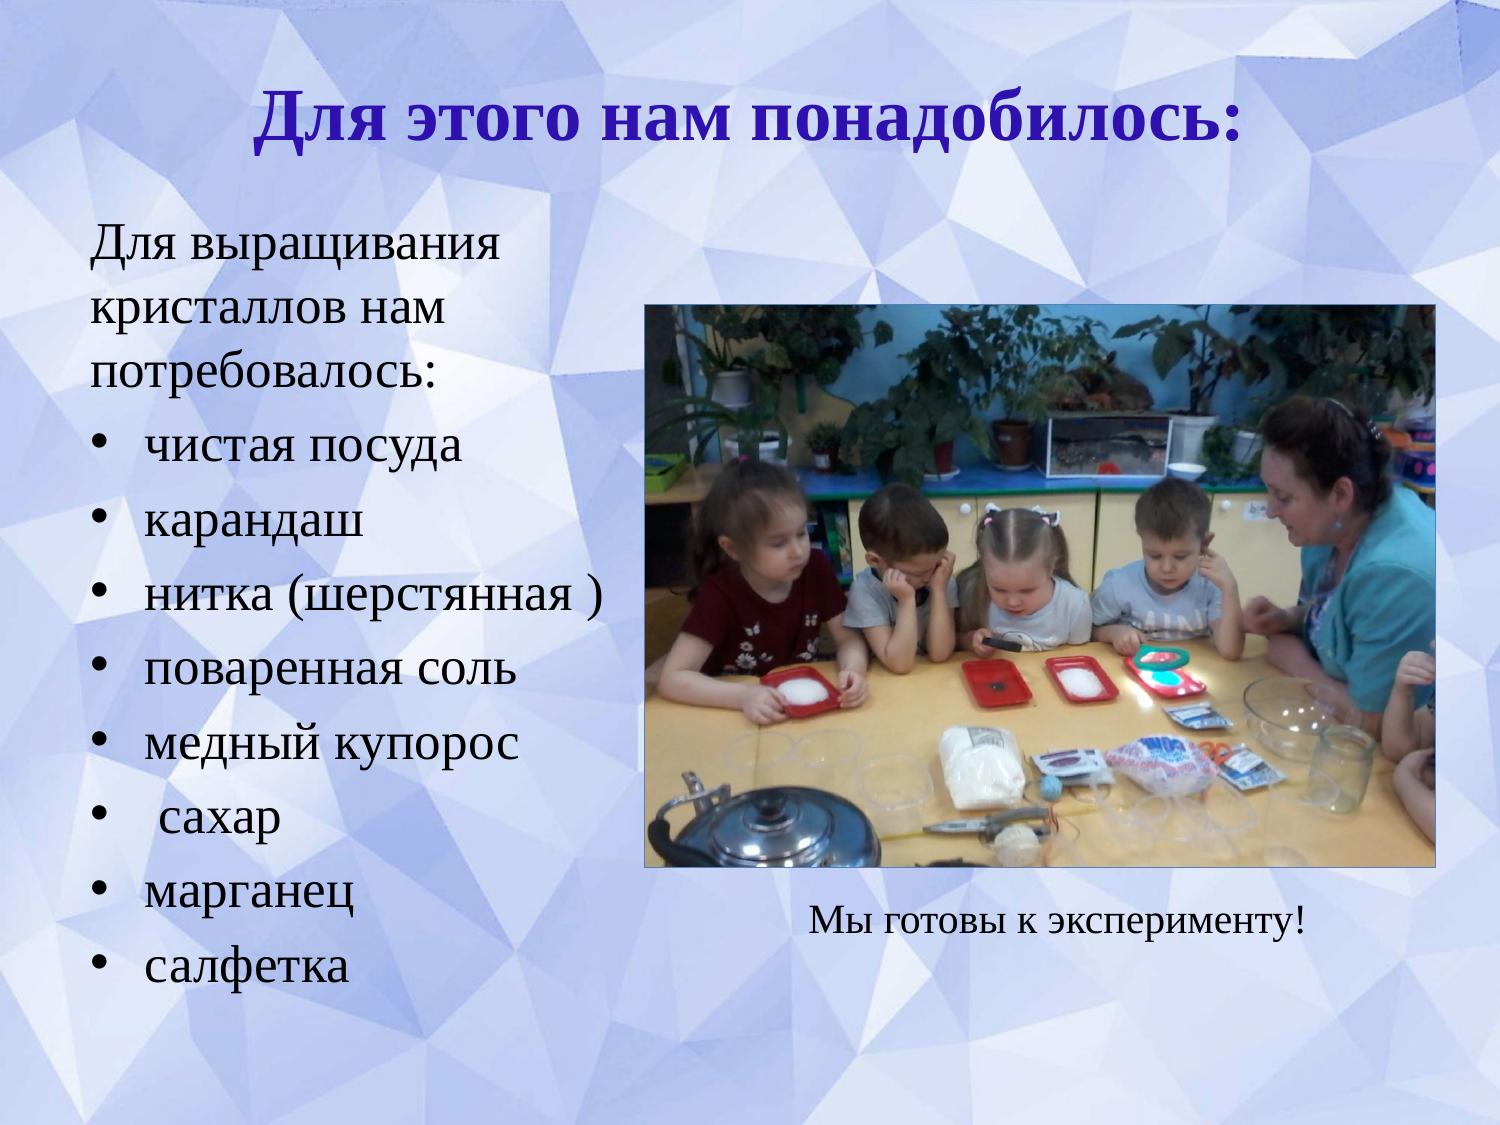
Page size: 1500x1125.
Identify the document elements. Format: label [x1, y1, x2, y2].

picture [0, 0, 1500, 1125]
list [644, 304, 1436, 868]
